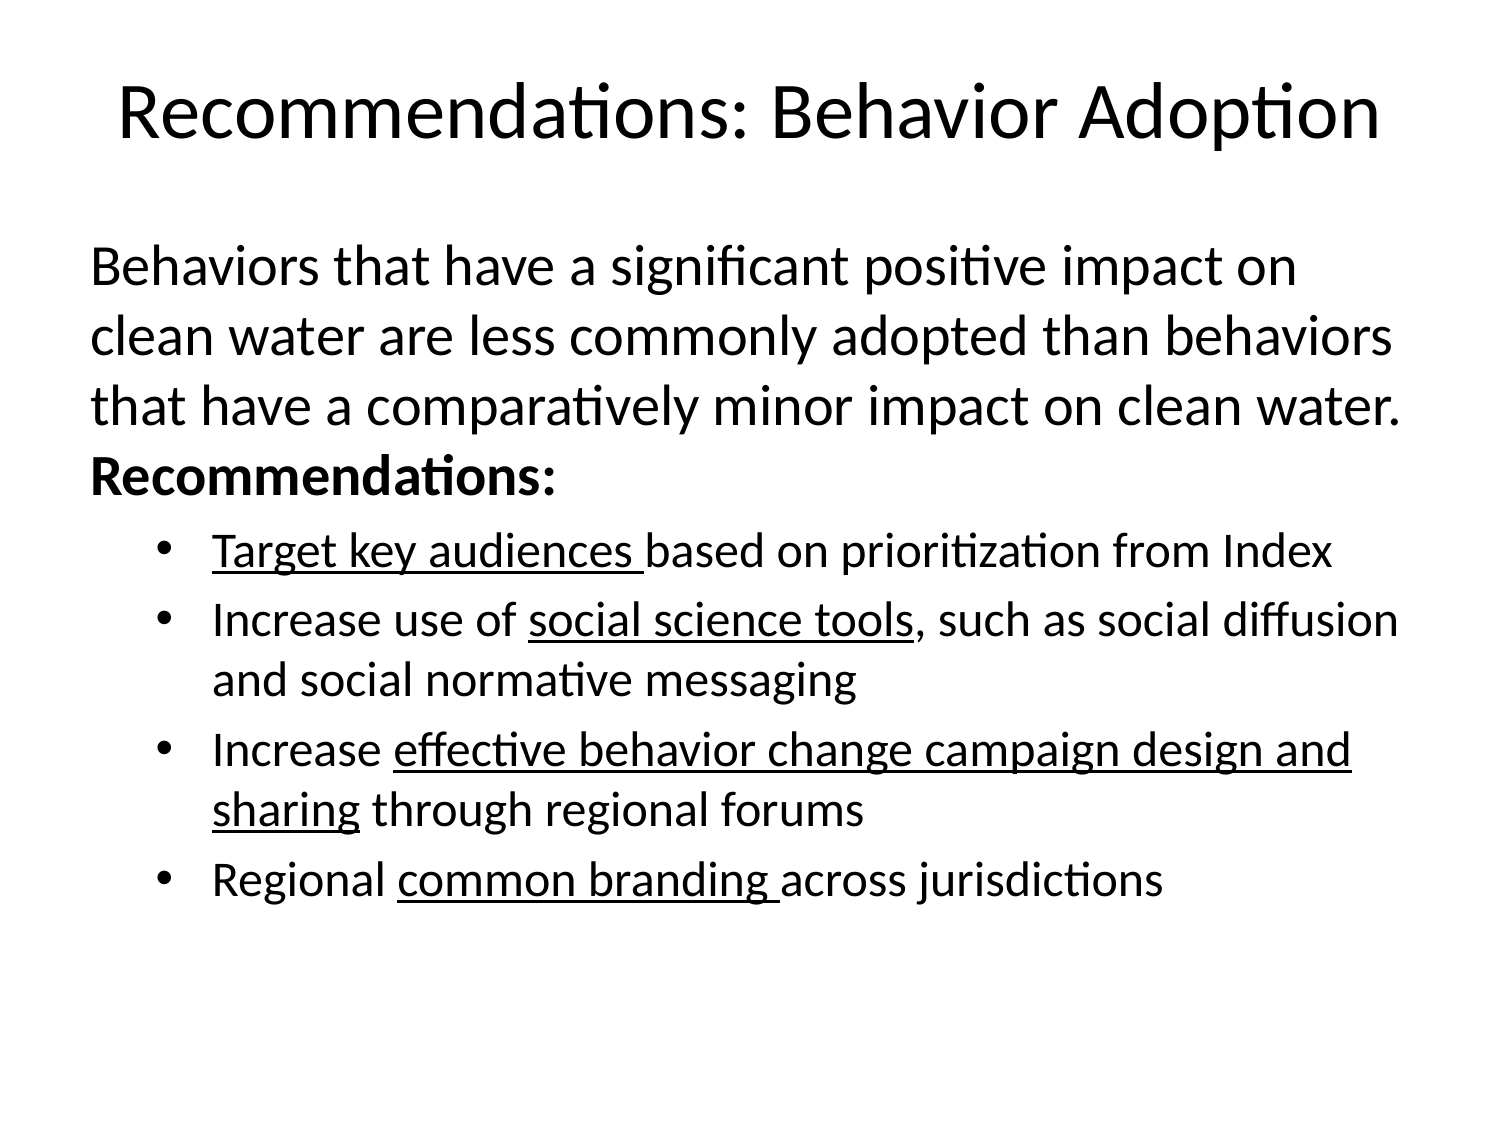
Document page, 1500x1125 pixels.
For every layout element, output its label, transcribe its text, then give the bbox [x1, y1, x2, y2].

title Recommendations: Behavior Adoption [24, 12, 1475, 200]
list Behaviors that have a significant positive impact on clean water are less commonly adopted than behaviors that have a comparatively minor impact on clean water. Recommendations: Target key audiences based on prioritization from Index Increase use of social science tools, such as social diffusion and social normative messaging Increase effective behavior change campaign design and sharing through regional forums Regional common branding across jurisdictions [75, 220, 1425, 963]
